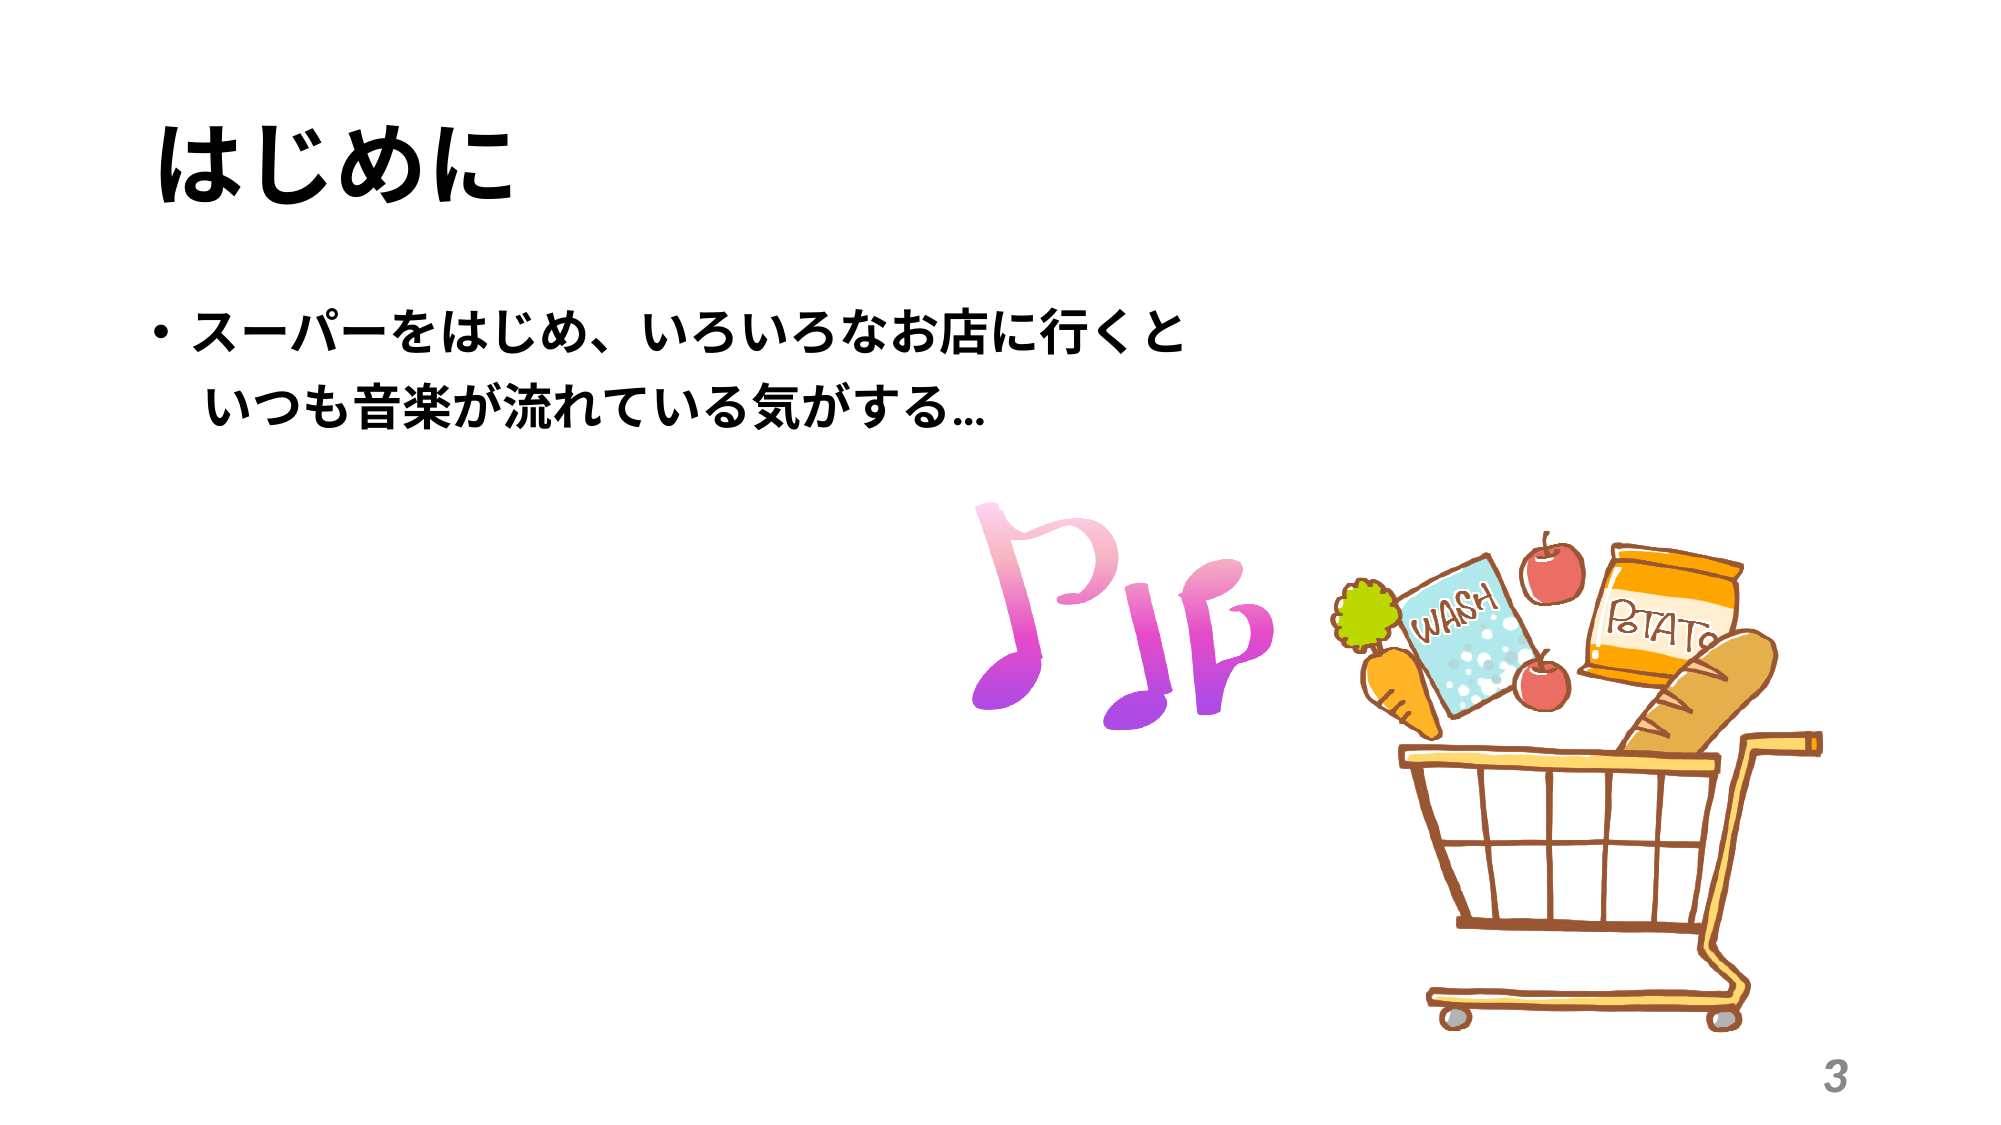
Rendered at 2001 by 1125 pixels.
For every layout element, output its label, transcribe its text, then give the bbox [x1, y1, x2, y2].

picture [1316, 506, 1863, 1053]
slide_number 3 [1412, 1058, 1863, 1103]
list スーパーをはじめ、いろいろなお店に行くと いつも音楽が流れている気がする… [137, 299, 1863, 1014]
title はじめに [137, 59, 1863, 278]
picture [936, 430, 1287, 781]
